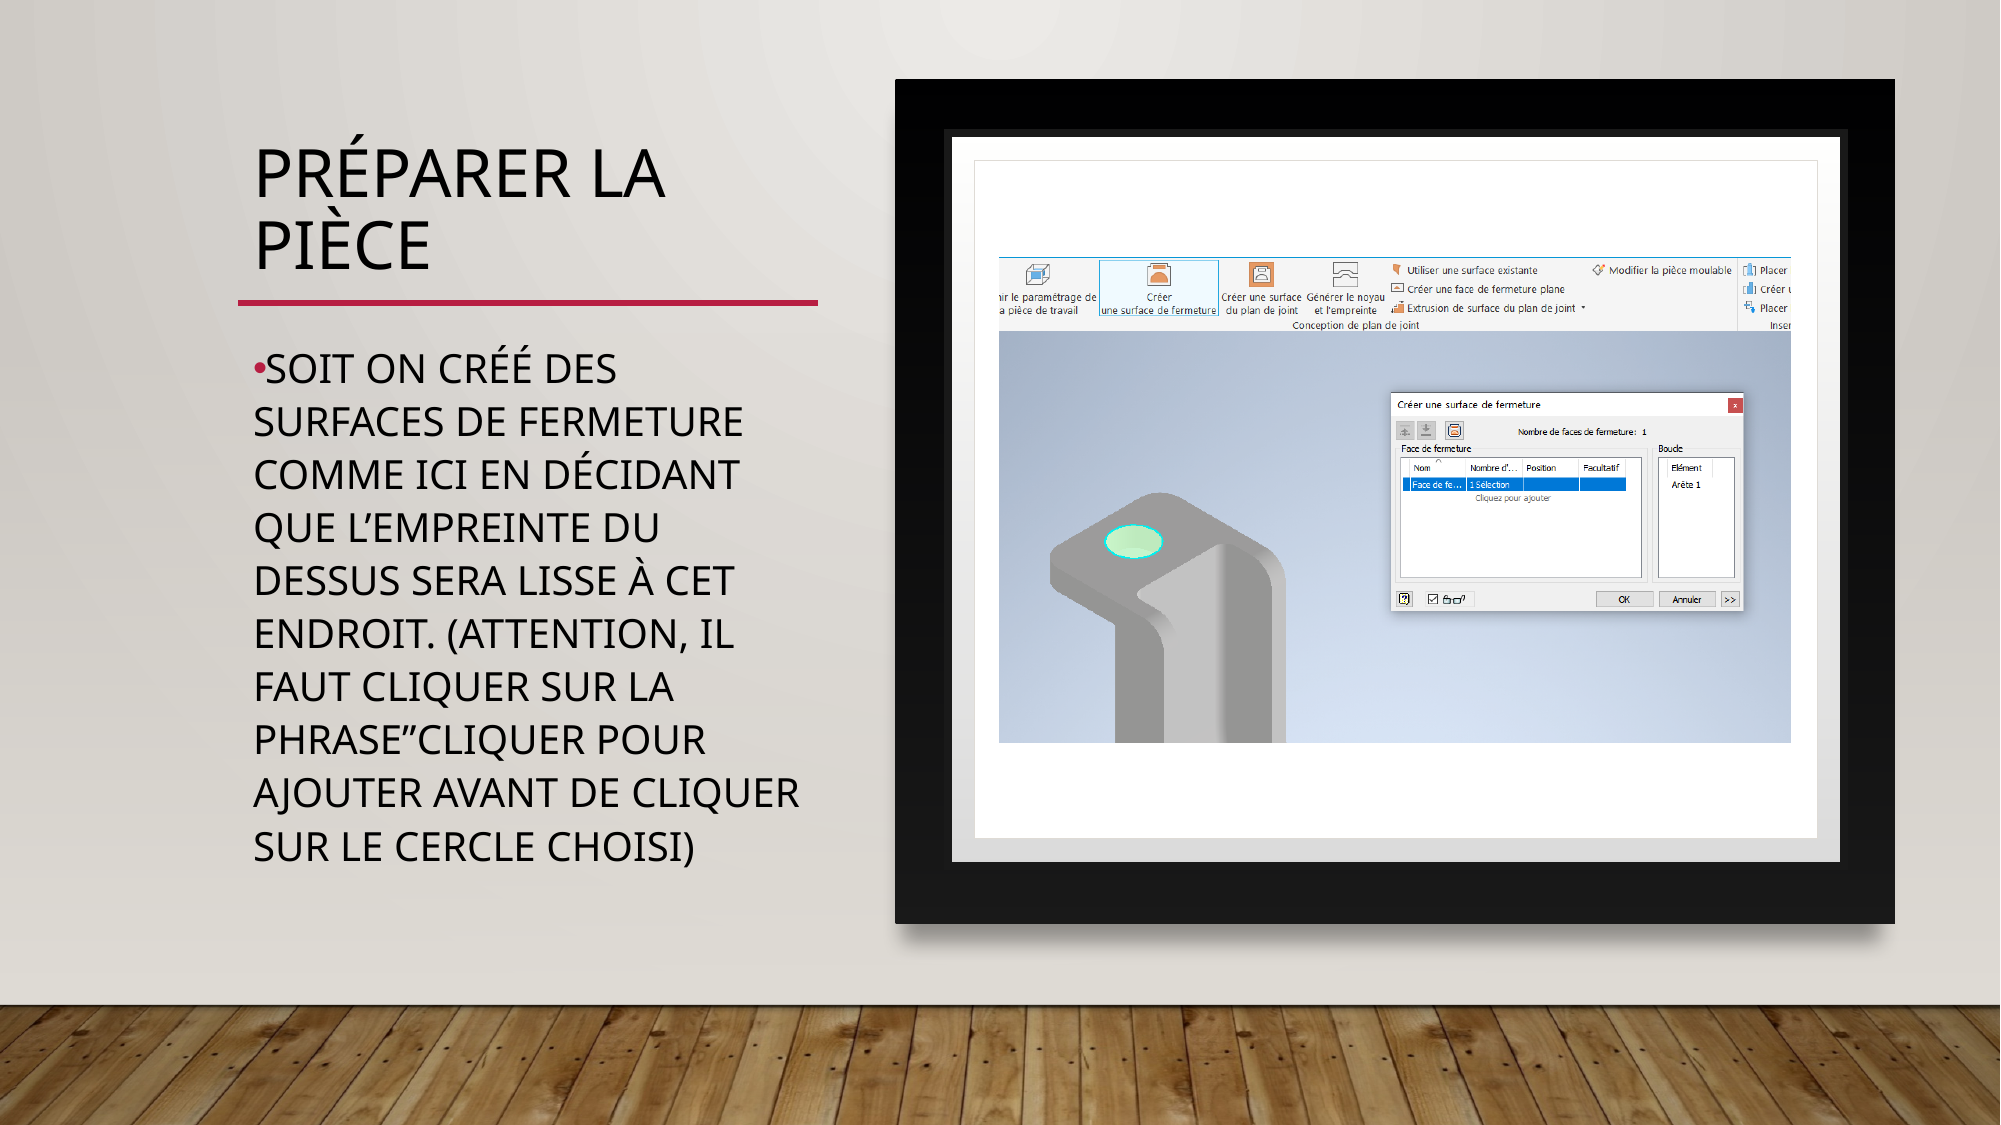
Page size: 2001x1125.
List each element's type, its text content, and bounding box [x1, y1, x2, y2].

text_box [895, 78, 1896, 924]
text_box [0, 330, 2000, 1004]
text_box [0, 0, 2000, 330]
picture [0, 1006, 2000, 1125]
title Préparer la pièce [238, 131, 818, 302]
text_box Soit on créé des surfaces de fermeture comme ici en décidant que l’empreinte du dessus sera lisse à cet endroit. (Attention, il faut cliquer sur la phrase”cliquer pour ajouter avant de cliquer sur le cercle choisi) [238, 330, 817, 897]
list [999, 257, 1791, 743]
